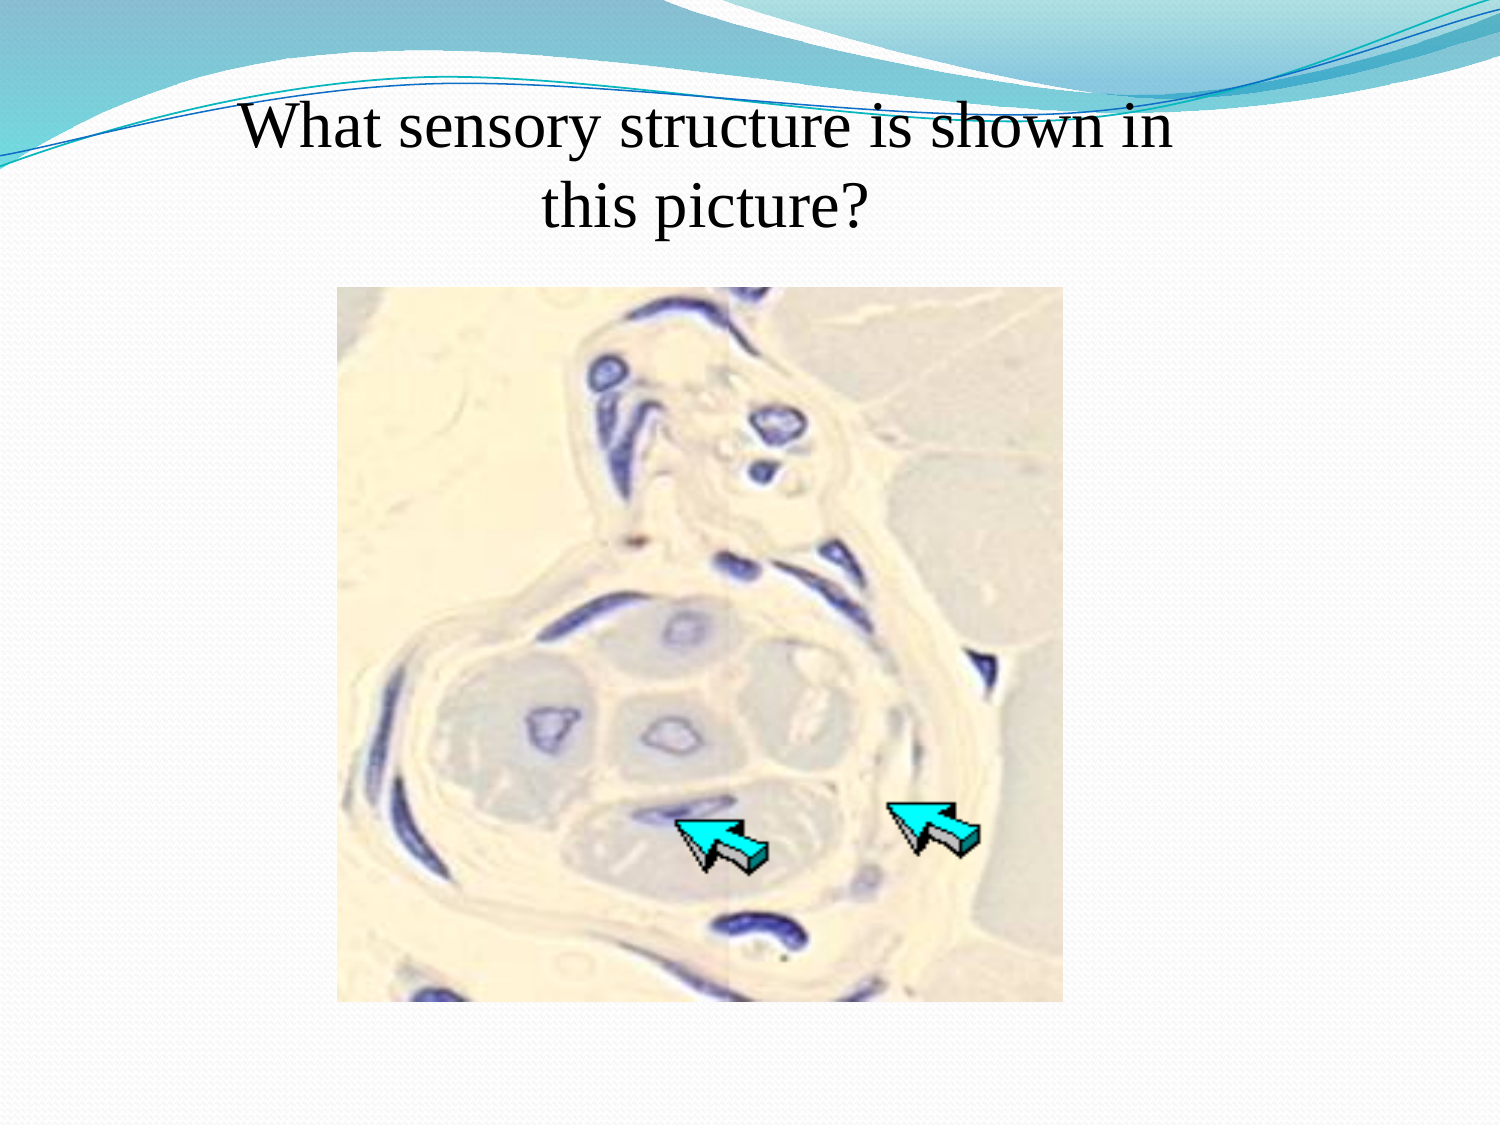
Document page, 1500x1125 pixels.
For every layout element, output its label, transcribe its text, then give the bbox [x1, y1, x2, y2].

picture [337, 287, 1063, 1003]
text_box What sensory structure is shown in this picture? [187, 73, 1225, 248]
